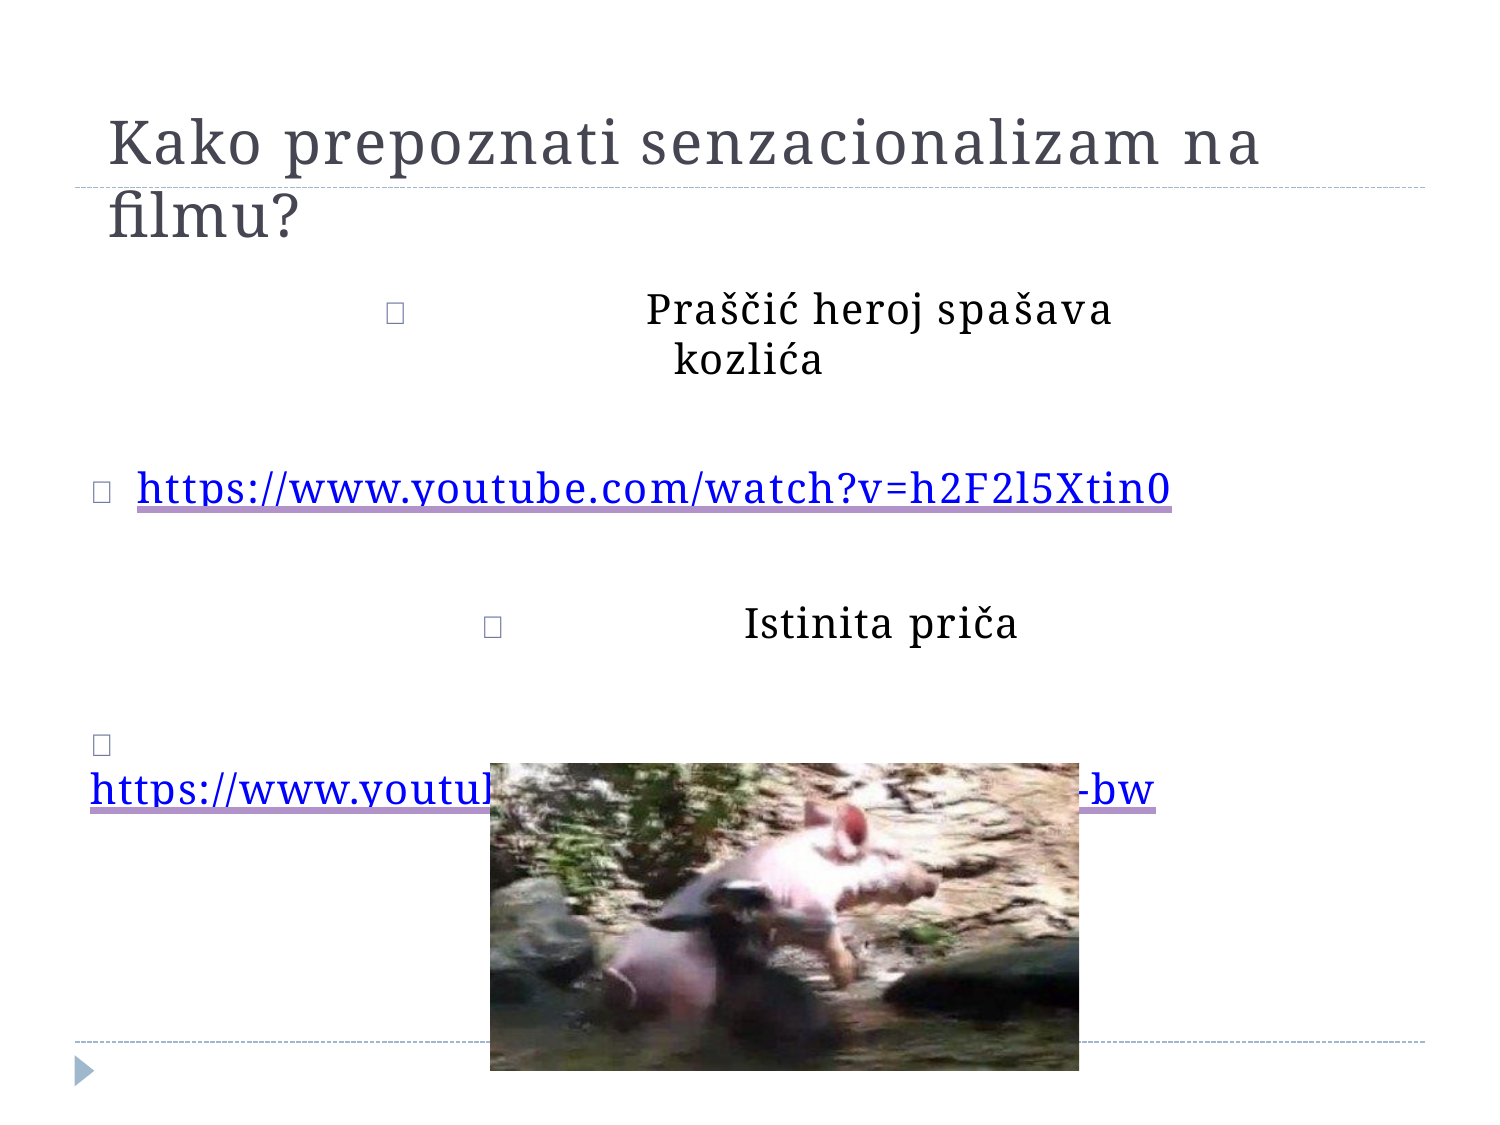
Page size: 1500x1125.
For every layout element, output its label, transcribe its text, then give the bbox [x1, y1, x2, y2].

title Kako prepoznati senzacionalizam na filmu? [106, 102, 1394, 293]
text_box  Praščić heroj spašava kozlića  https://www.youtube.com/watch?v=h2F2l5Xtin0  Istinita priča  https://www.youtube.com/watch?v=_2My_HOP-bw [87, 280, 1194, 820]
text_box [74, 1055, 95, 1087]
text_box [490, 763, 1080, 1071]
